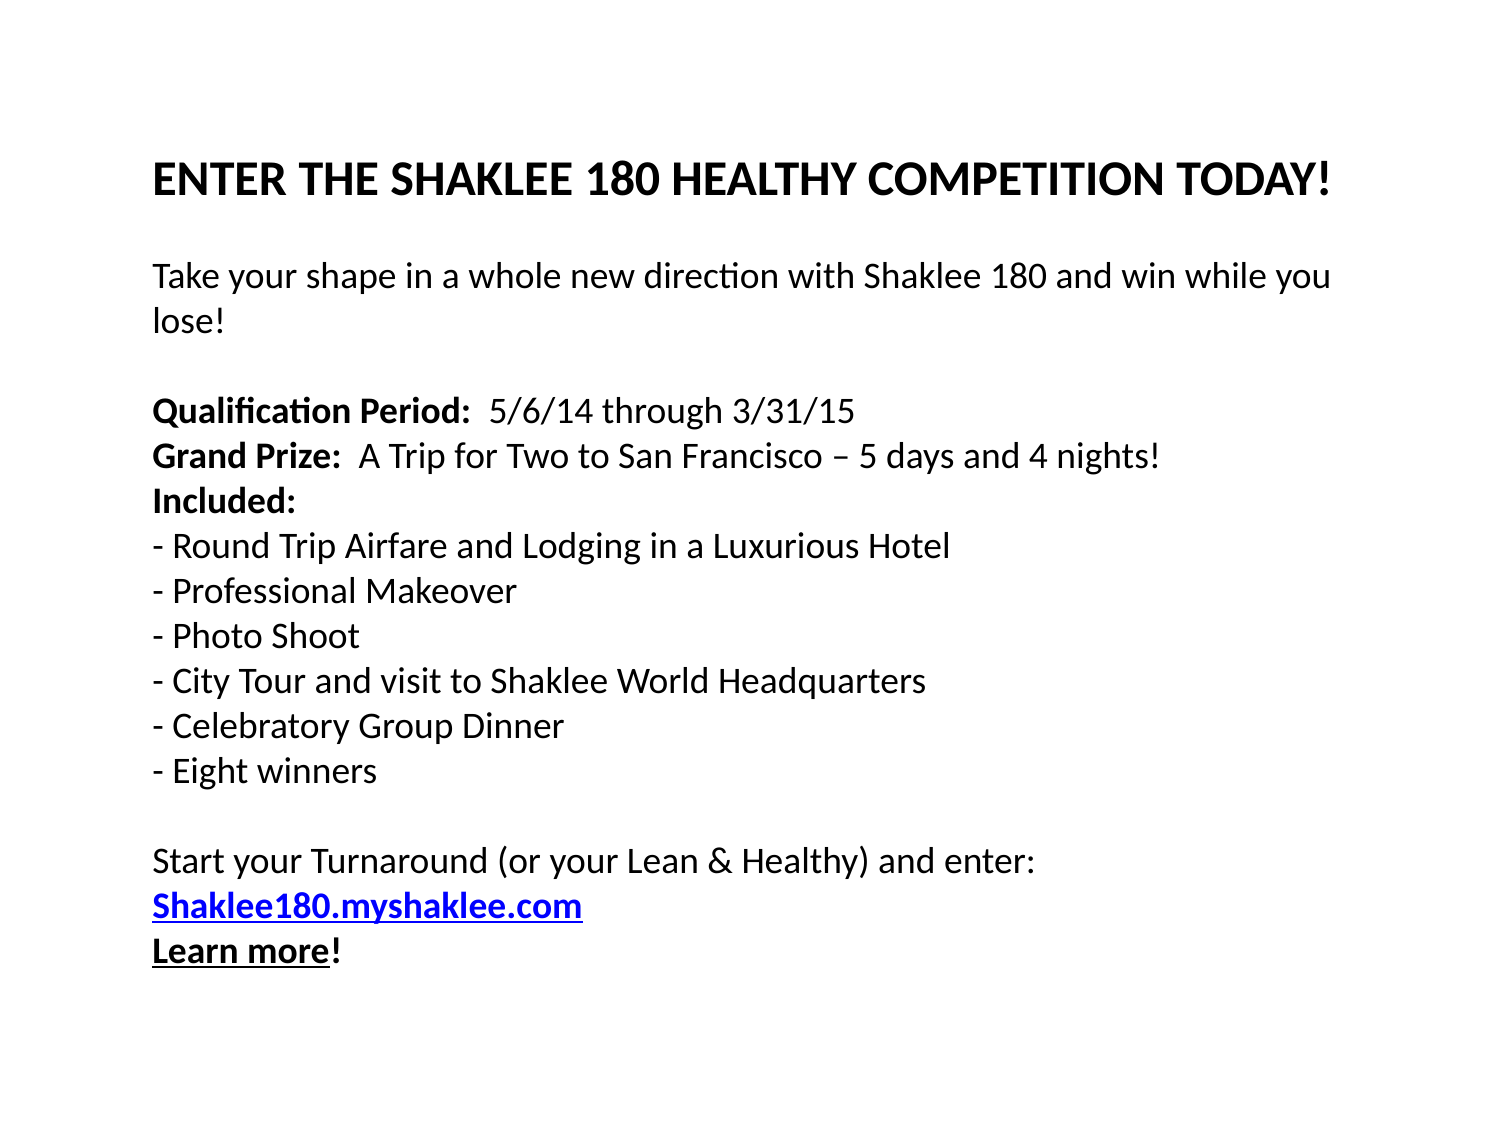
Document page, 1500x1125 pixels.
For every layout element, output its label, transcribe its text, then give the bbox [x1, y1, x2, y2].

text_box Enter the Shaklee 180 Healthy Competition today! Take your shape in a whole new direction with Shaklee 180 and win while you lose! Qualification Period: 5/6/14 through 3/31/15 Grand Prize: A Trip for Two to San Francisco – 5 days and 4 nights! Included: - Round Trip Airfare and Lodging in a Luxurious Hotel - Professional Makeover - Photo Shoot - City Tour and visit to Shaklee World Headquarters - Celebratory Group Dinner - Eight winners Start your Turnaround (or your Lean & Healthy) and enter: Shaklee180.myshaklee.com Learn more! [137, 138, 1363, 979]
